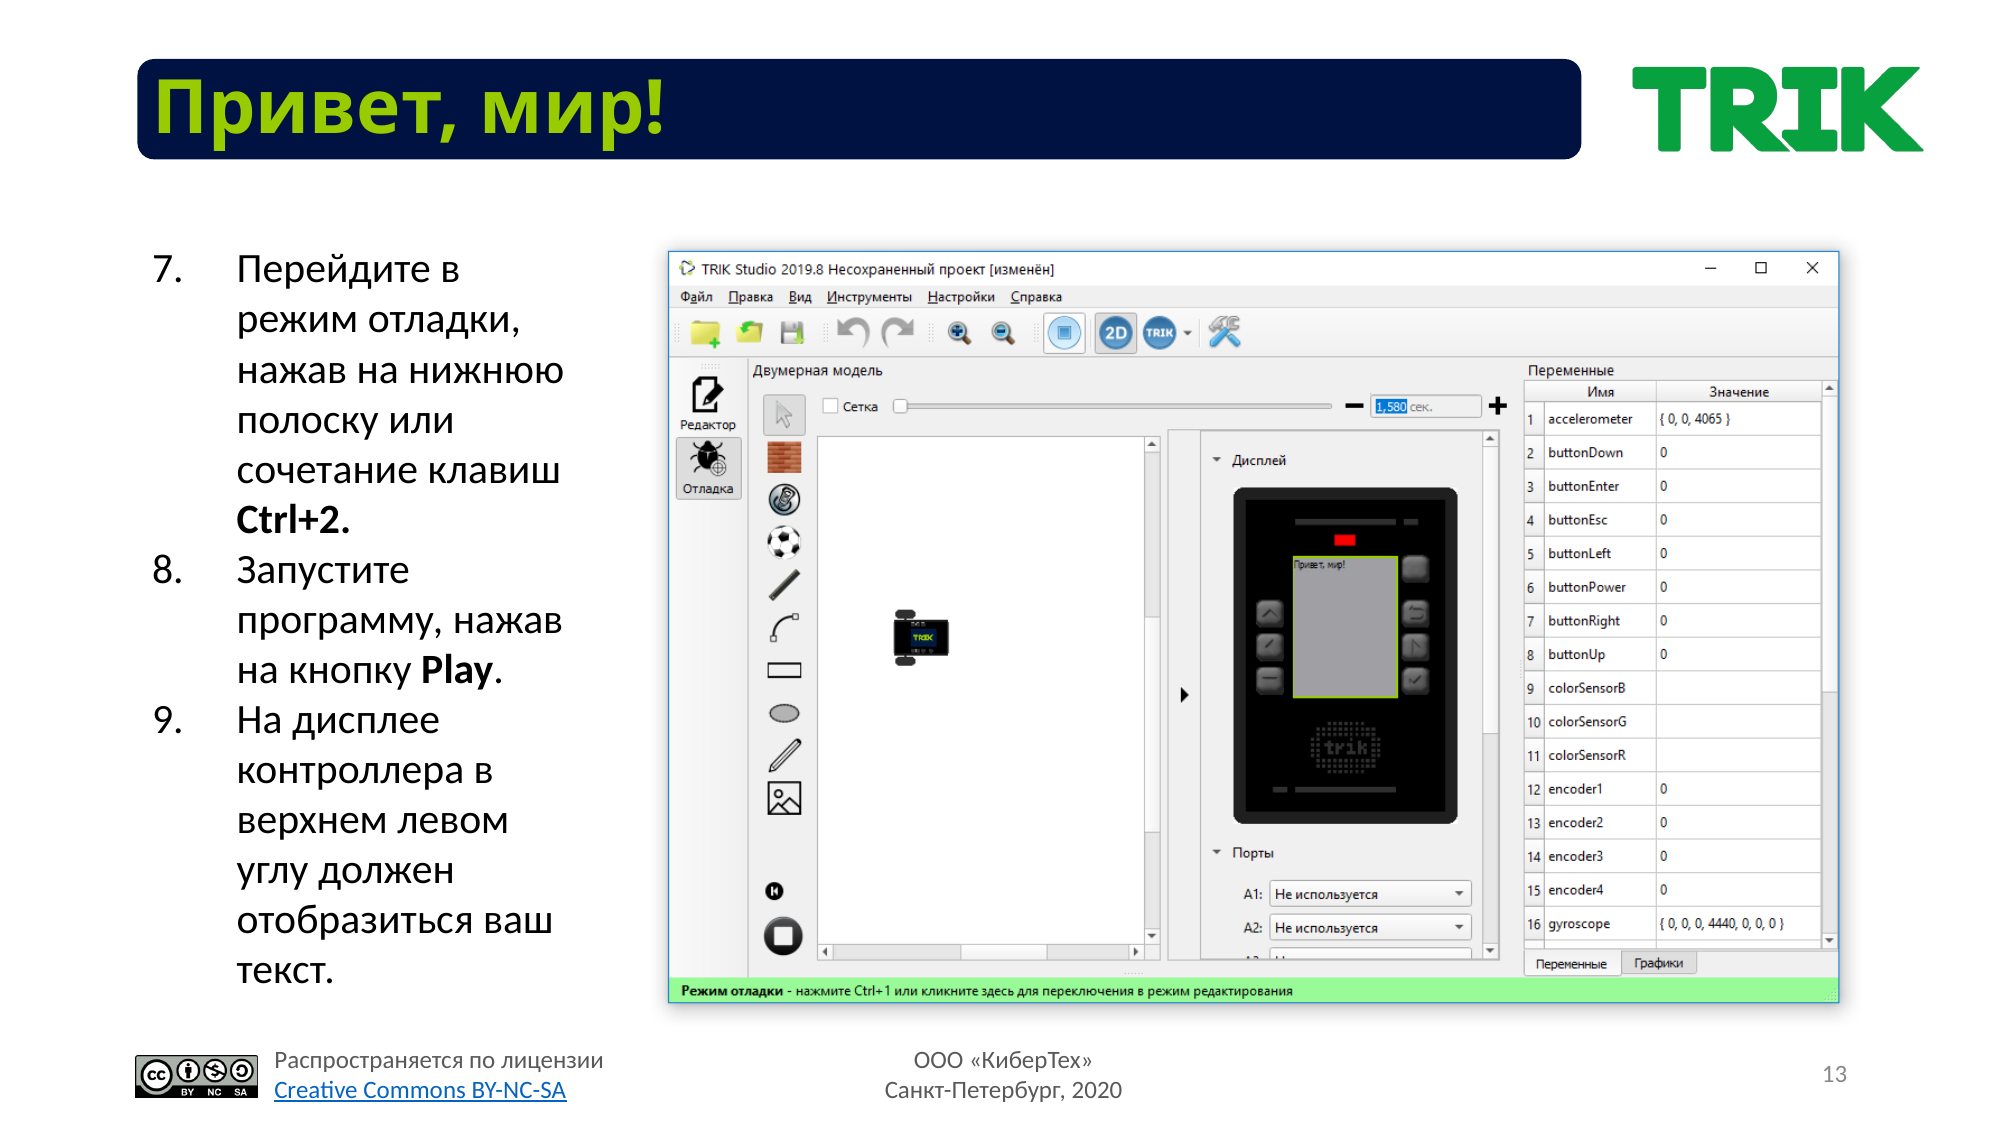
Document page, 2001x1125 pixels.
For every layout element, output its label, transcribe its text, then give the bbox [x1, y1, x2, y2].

slide_number 13 [1412, 1042, 1863, 1103]
title Привет, мир! [137, 61, 1582, 163]
text_box Перейдите в режим отладки, нажав на нижнюю полоску или сочетание клавиш Ctrl+2. Запустите программу, нажав на кнопку Play. На дисплее контроллера в верхнем левом углу должен отобразиться ваш текст. [137, 233, 589, 999]
picture [135, 1055, 258, 1098]
picture [649, 233, 1863, 1028]
picture [1631, 64, 1924, 154]
